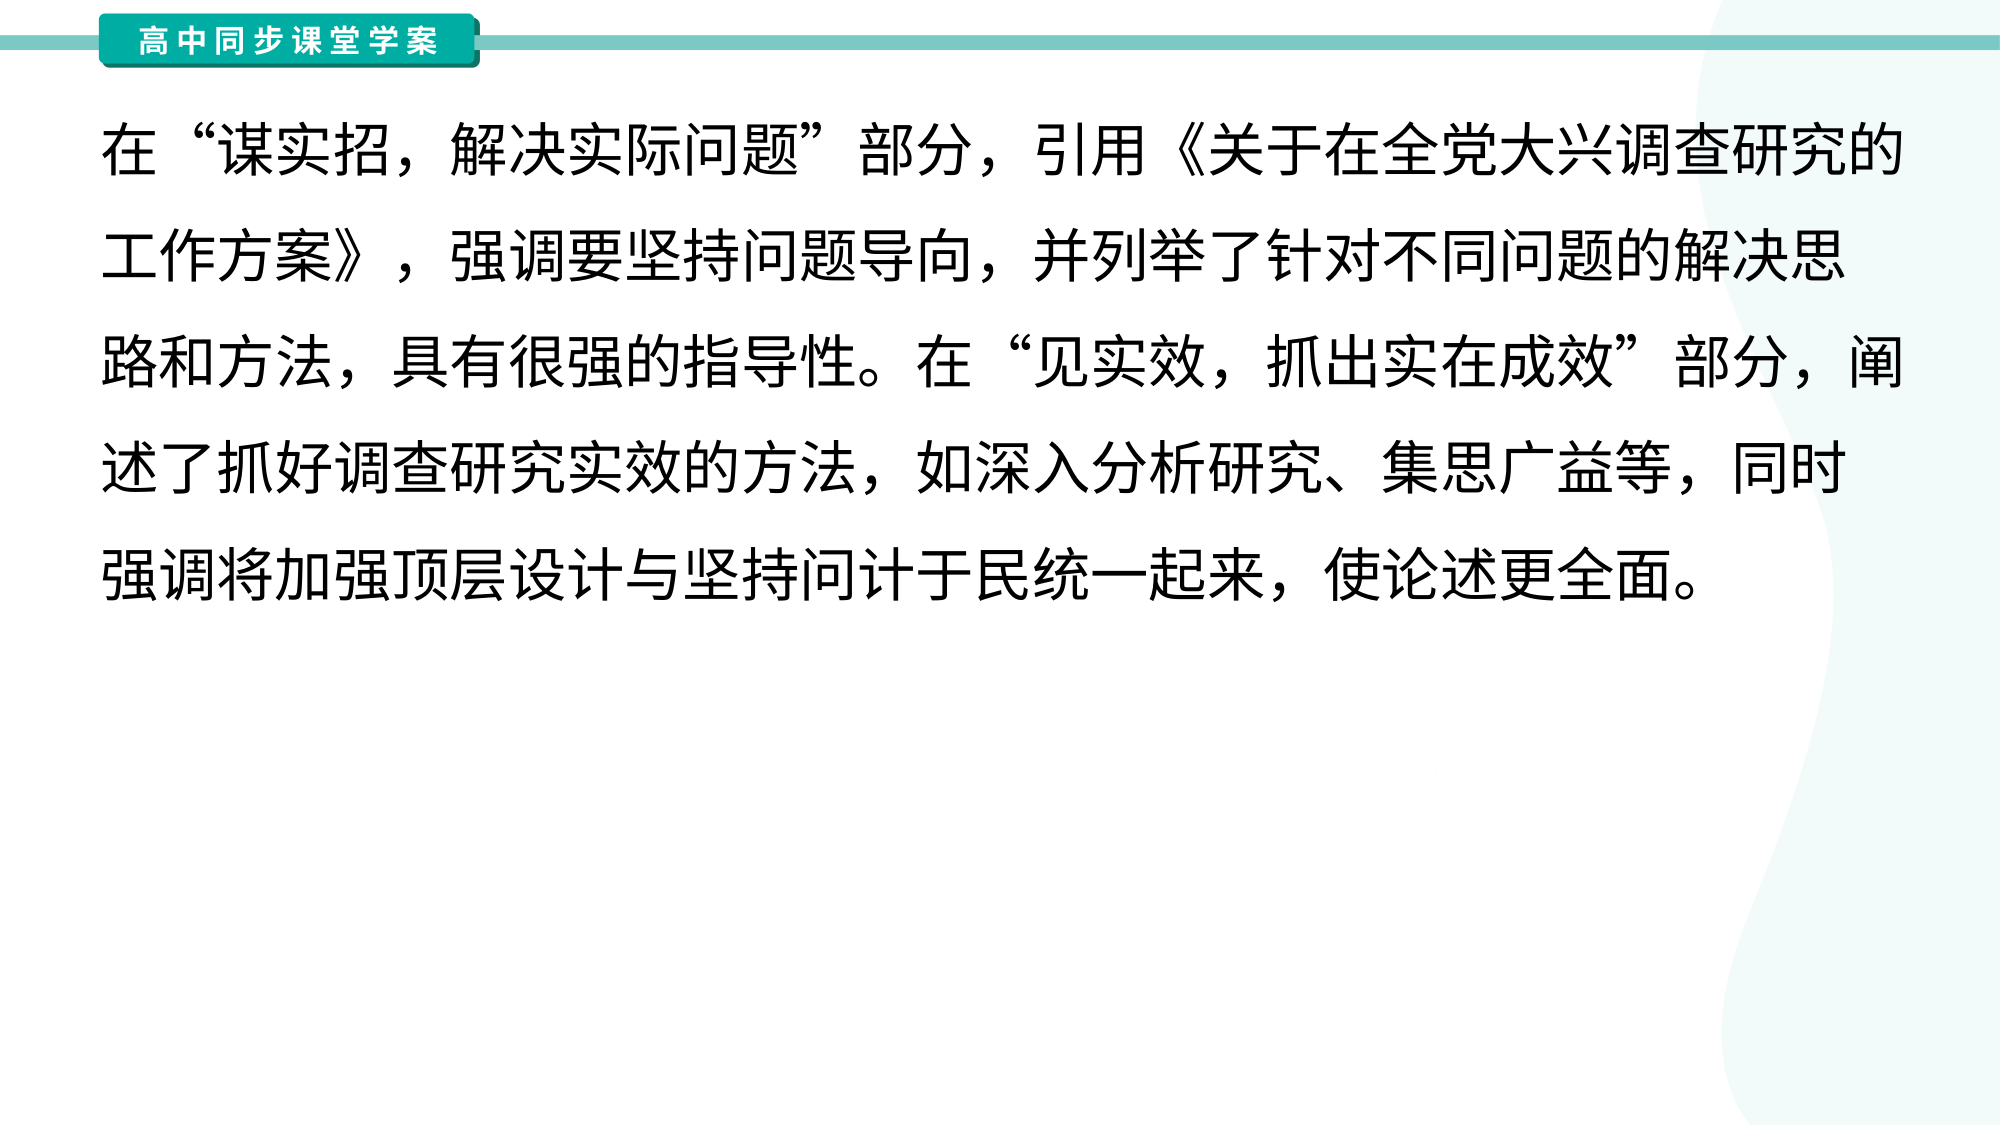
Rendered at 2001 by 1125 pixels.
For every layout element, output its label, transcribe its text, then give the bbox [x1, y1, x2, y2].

text_box 在“谋实招，解决实际问题”部分，引用《关于在全党大兴调查研究的 工作方案》，强调要坚持问题导向，并列举了针对不同问题的解决思 路和方法，具有很强的指导性。在“见实效，抓出实在成效”部分，阐 述了抓好调查研究实效的方法，如深入分析研究、集思广益等，同时 强调将加强顶层设计与坚持问计于民统一起来，使论述更全面。 [100, 76, 1899, 608]
picture [0, 0, 2000, 1125]
